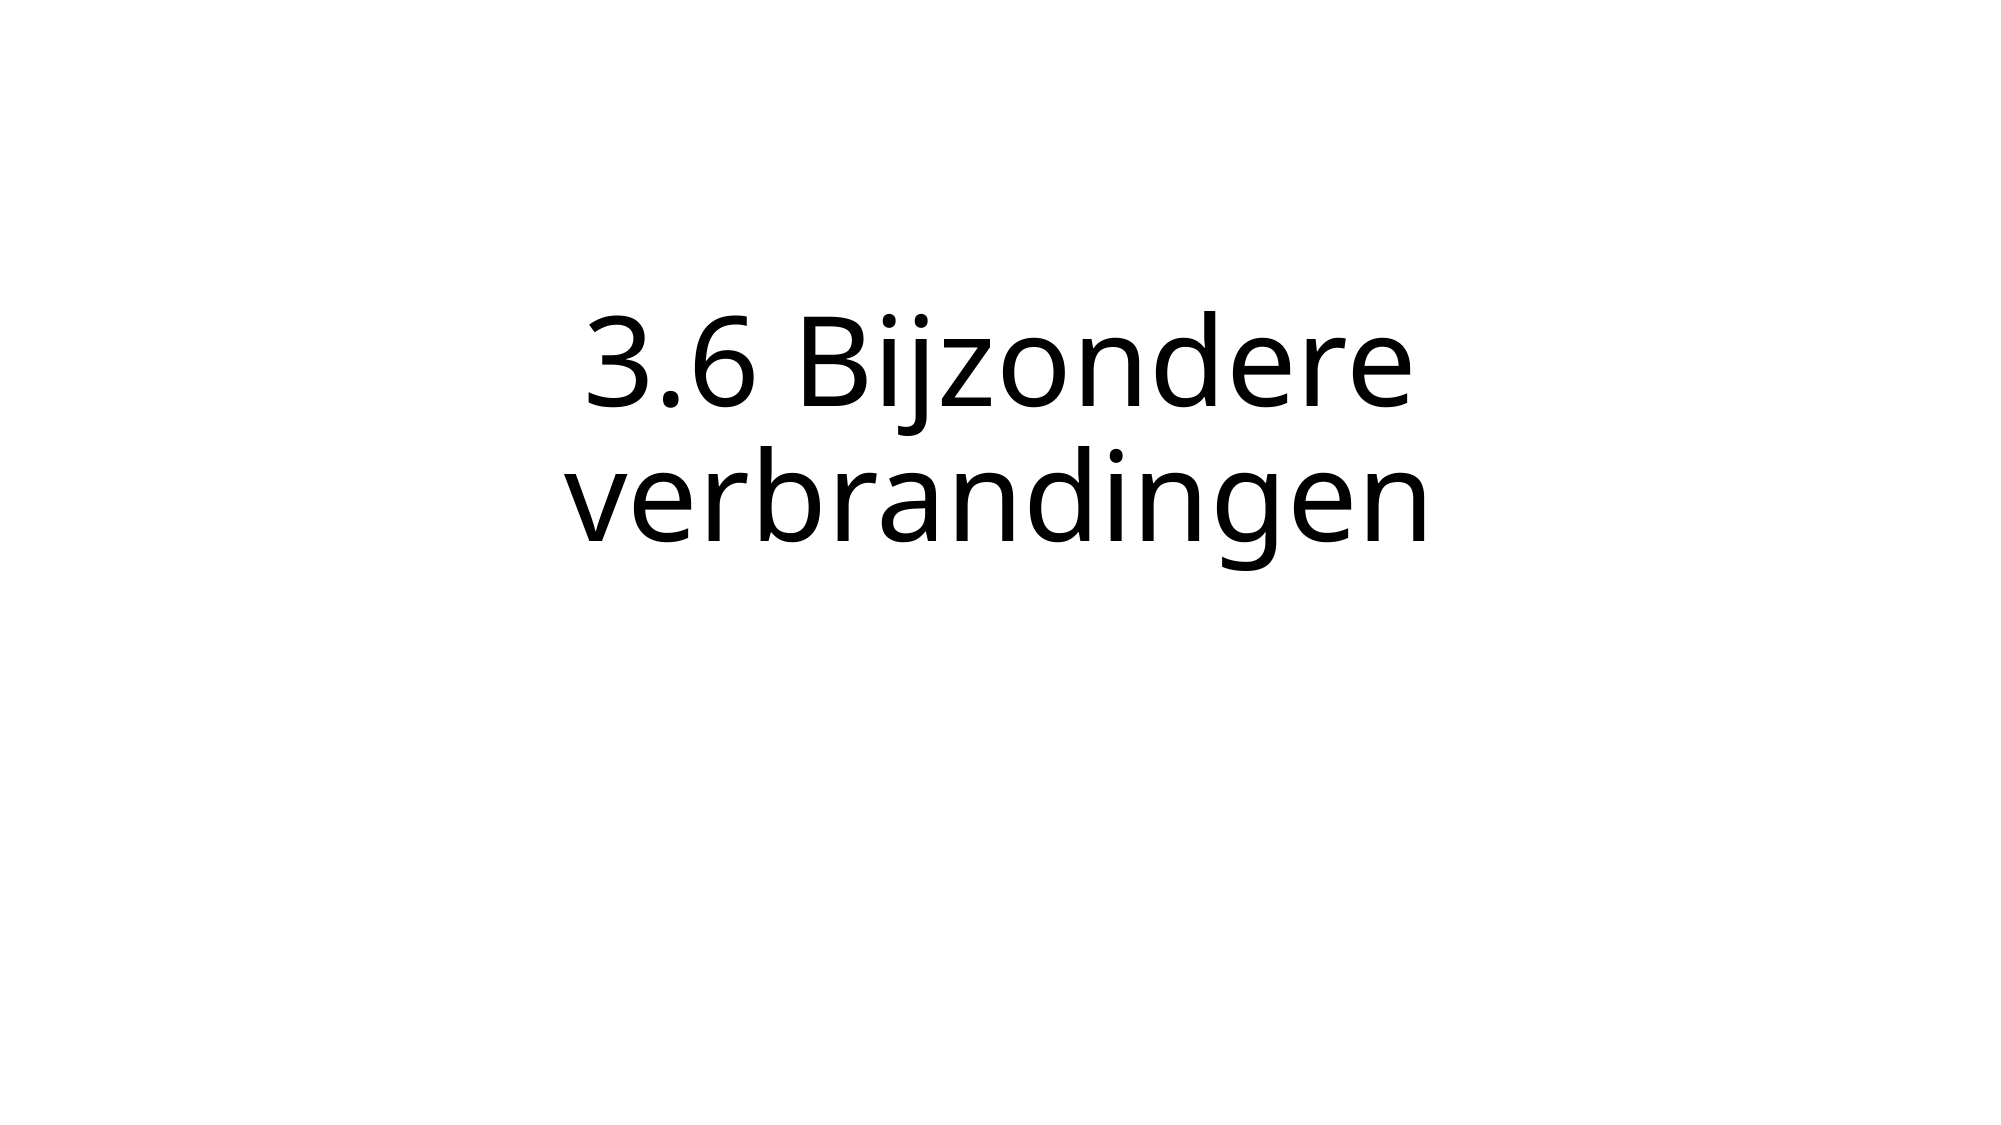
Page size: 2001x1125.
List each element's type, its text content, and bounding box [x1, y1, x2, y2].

title 3.6 Bijzondere verbrandingen [249, 184, 1750, 576]
